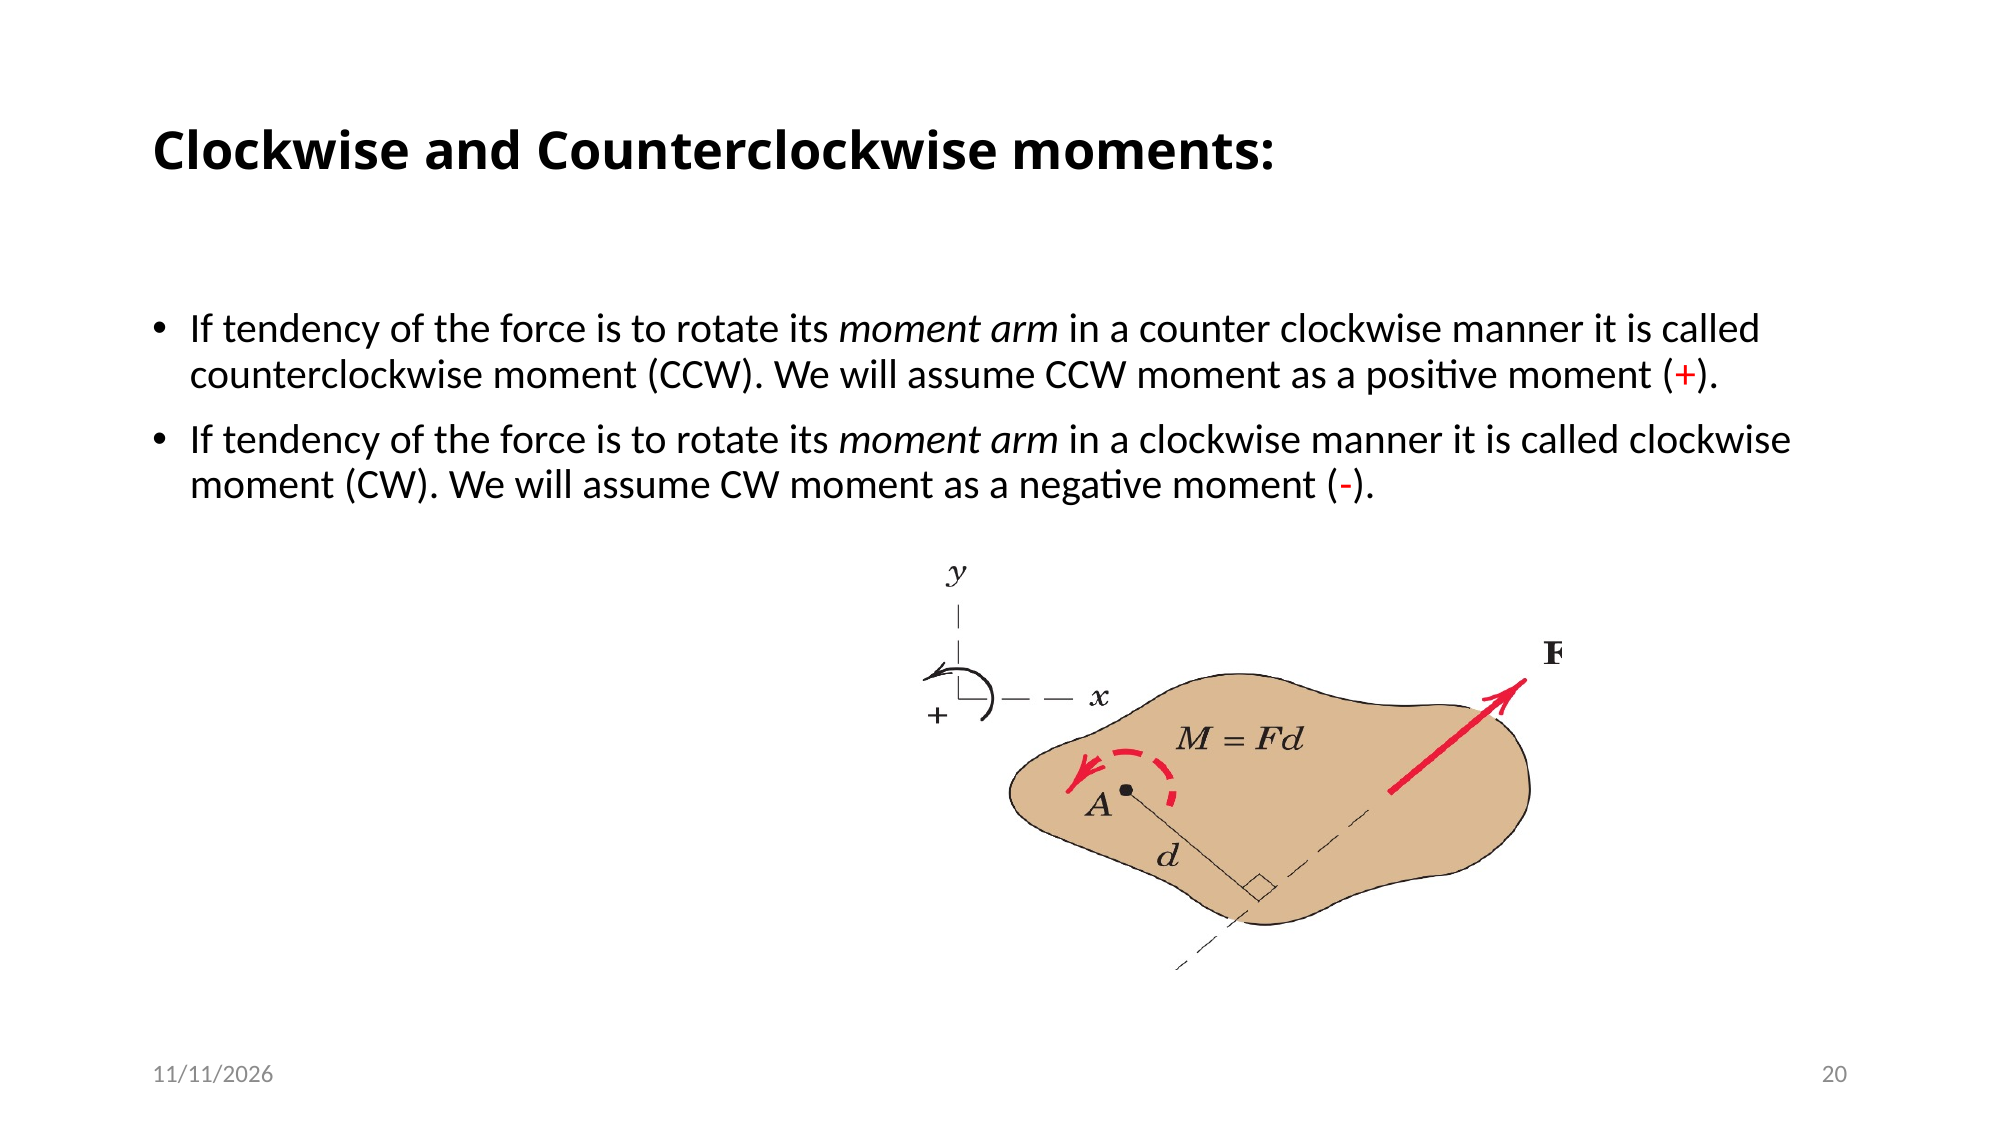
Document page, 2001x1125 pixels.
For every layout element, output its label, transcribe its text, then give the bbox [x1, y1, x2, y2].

title Clockwise and Counterclockwise moments: [137, 59, 1863, 278]
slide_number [137, 1042, 588, 1103]
list If tendency of the force is to rotate its moment arm in a counter clockwise manner it is called counterclockwise moment (CCW). We will assume CCW moment as a positive moment (+). If tendency of the force is to rotate its moment arm in a clockwise manner it is called clockwise moment (CW). We will assume CW moment as a negative moment (-). [137, 299, 1863, 1014]
picture [911, 563, 1562, 970]
slide_number 20 [1412, 1042, 1863, 1103]
